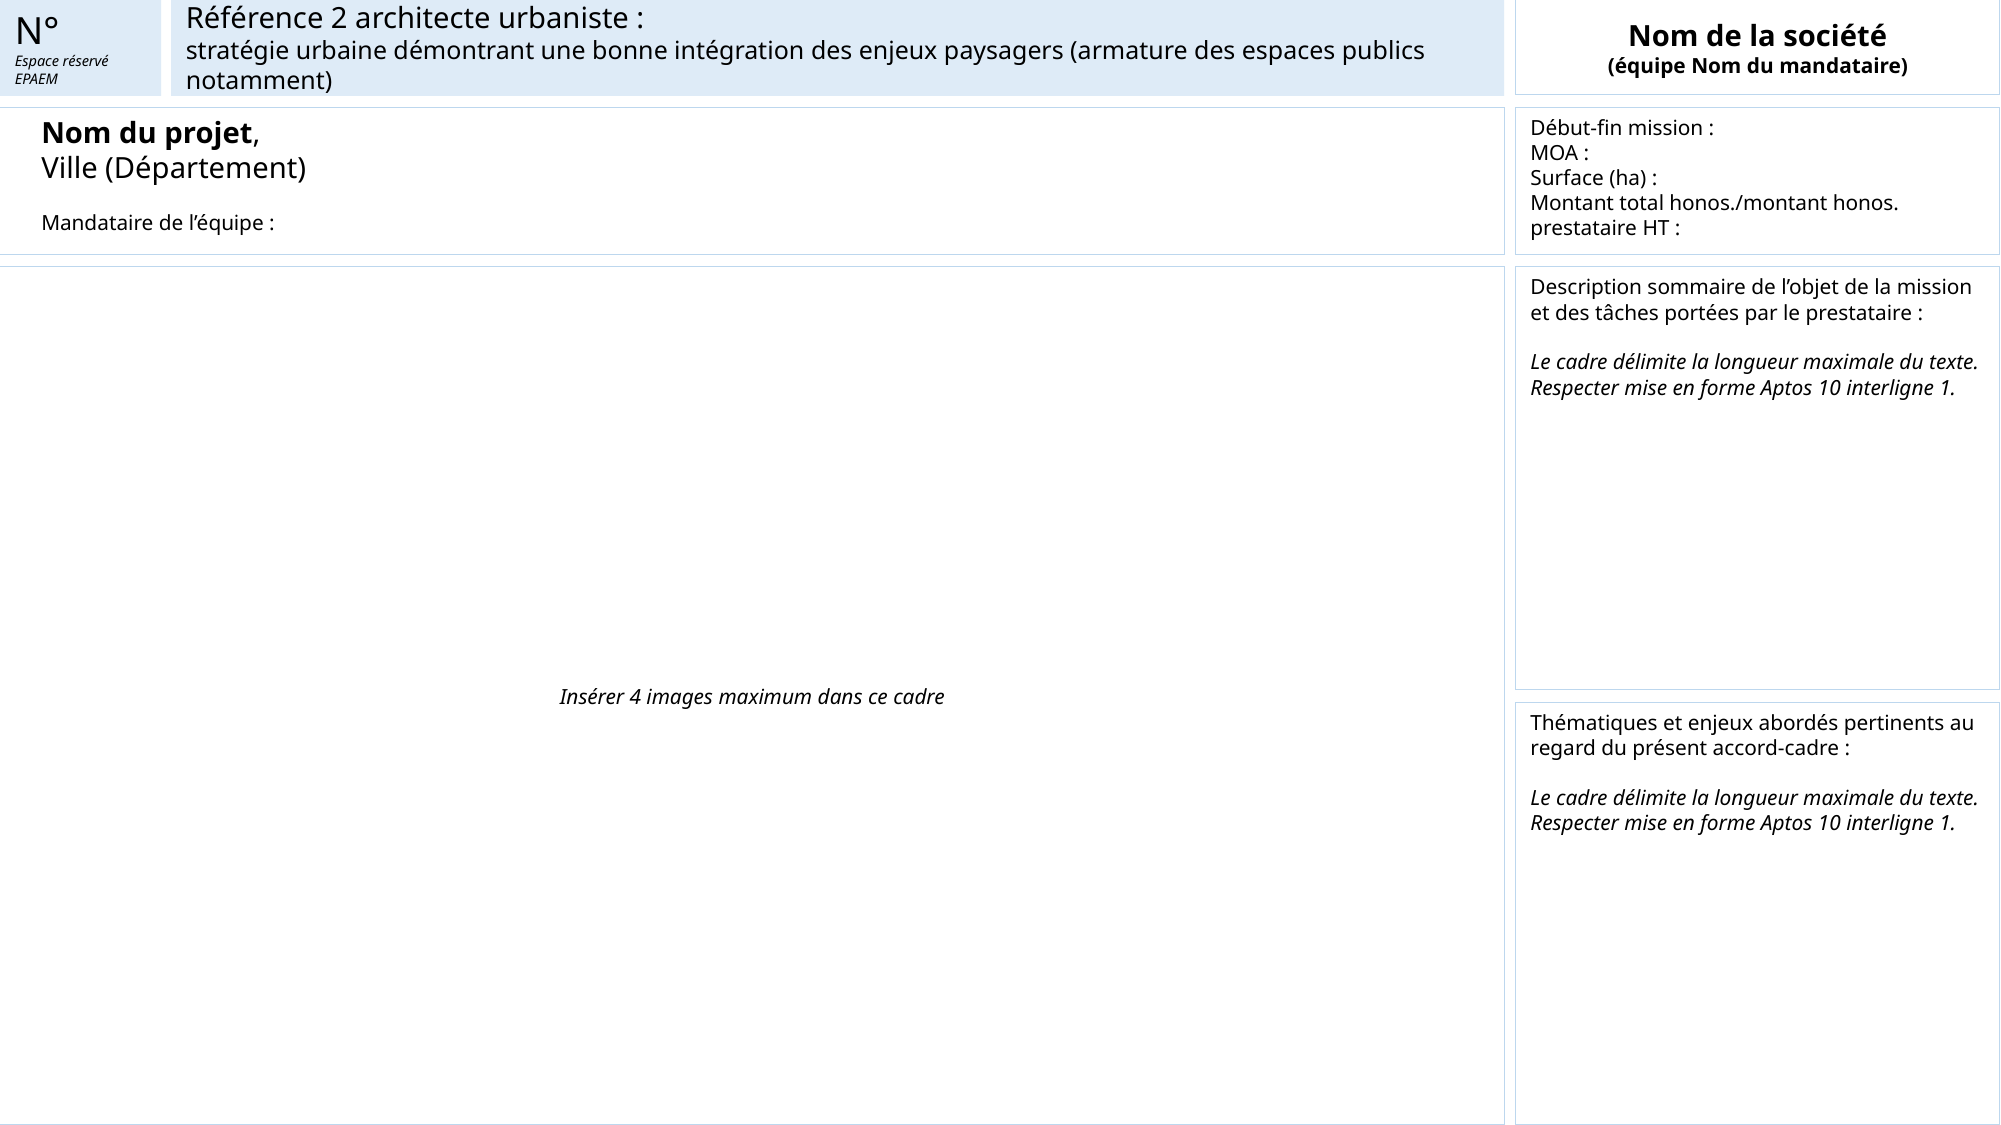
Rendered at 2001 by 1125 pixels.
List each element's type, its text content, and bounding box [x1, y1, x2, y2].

text_box Description sommaire de l’objet de la mission et des tâches portées par le prestataire : Le cadre délimite la longueur maximale du texte. Respecter mise en forme Aptos 10 interligne 1. [1515, 266, 2000, 690]
text_box Thématiques et enjeux abordés pertinents au regard du présent accord-cadre : Le cadre délimite la longueur maximale du texte. Respecter mise en forme Aptos 10 interligne 1. [1515, 702, 2000, 1125]
text_box Référence 2 architecte urbaniste : stratégie urbaine démontrant une bonne intégration des enjeux paysagers (armature des espaces publics notamment) [171, 0, 1505, 96]
text_box Nom du projet, Ville (Département) Mandataire de l’équipe : [0, 107, 1505, 255]
text_box N° Espace réservé EPAEM [0, 0, 162, 96]
text_box Insérer 4 images maximum dans ce cadre [0, 266, 1505, 1125]
text_box Nom de la société (équipe Nom du mandataire) [1515, 0, 2000, 95]
text_box Début-fin mission : MOA : Surface (ha) : Montant total honos./montant honos. prestataire HT : [1515, 107, 2000, 255]
